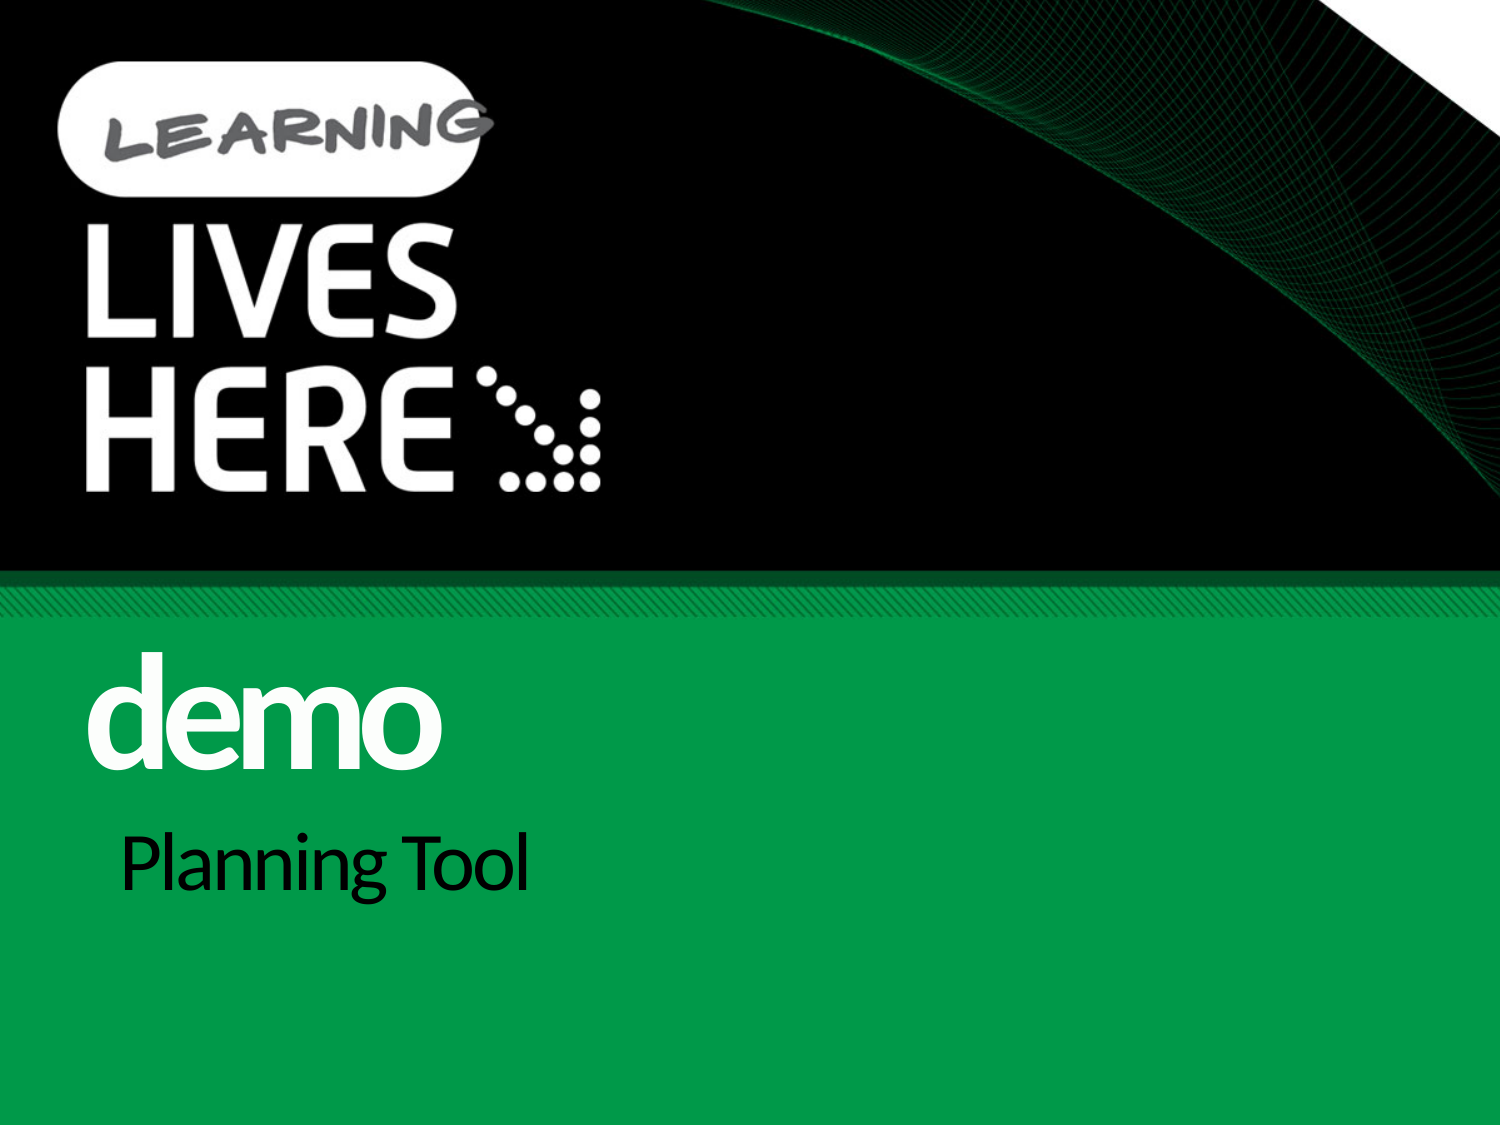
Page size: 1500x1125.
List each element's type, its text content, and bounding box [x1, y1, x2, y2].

list demo [83, 625, 1344, 800]
title Planning Tool [119, 818, 1375, 943]
picture [0, 0, 1500, 1125]
